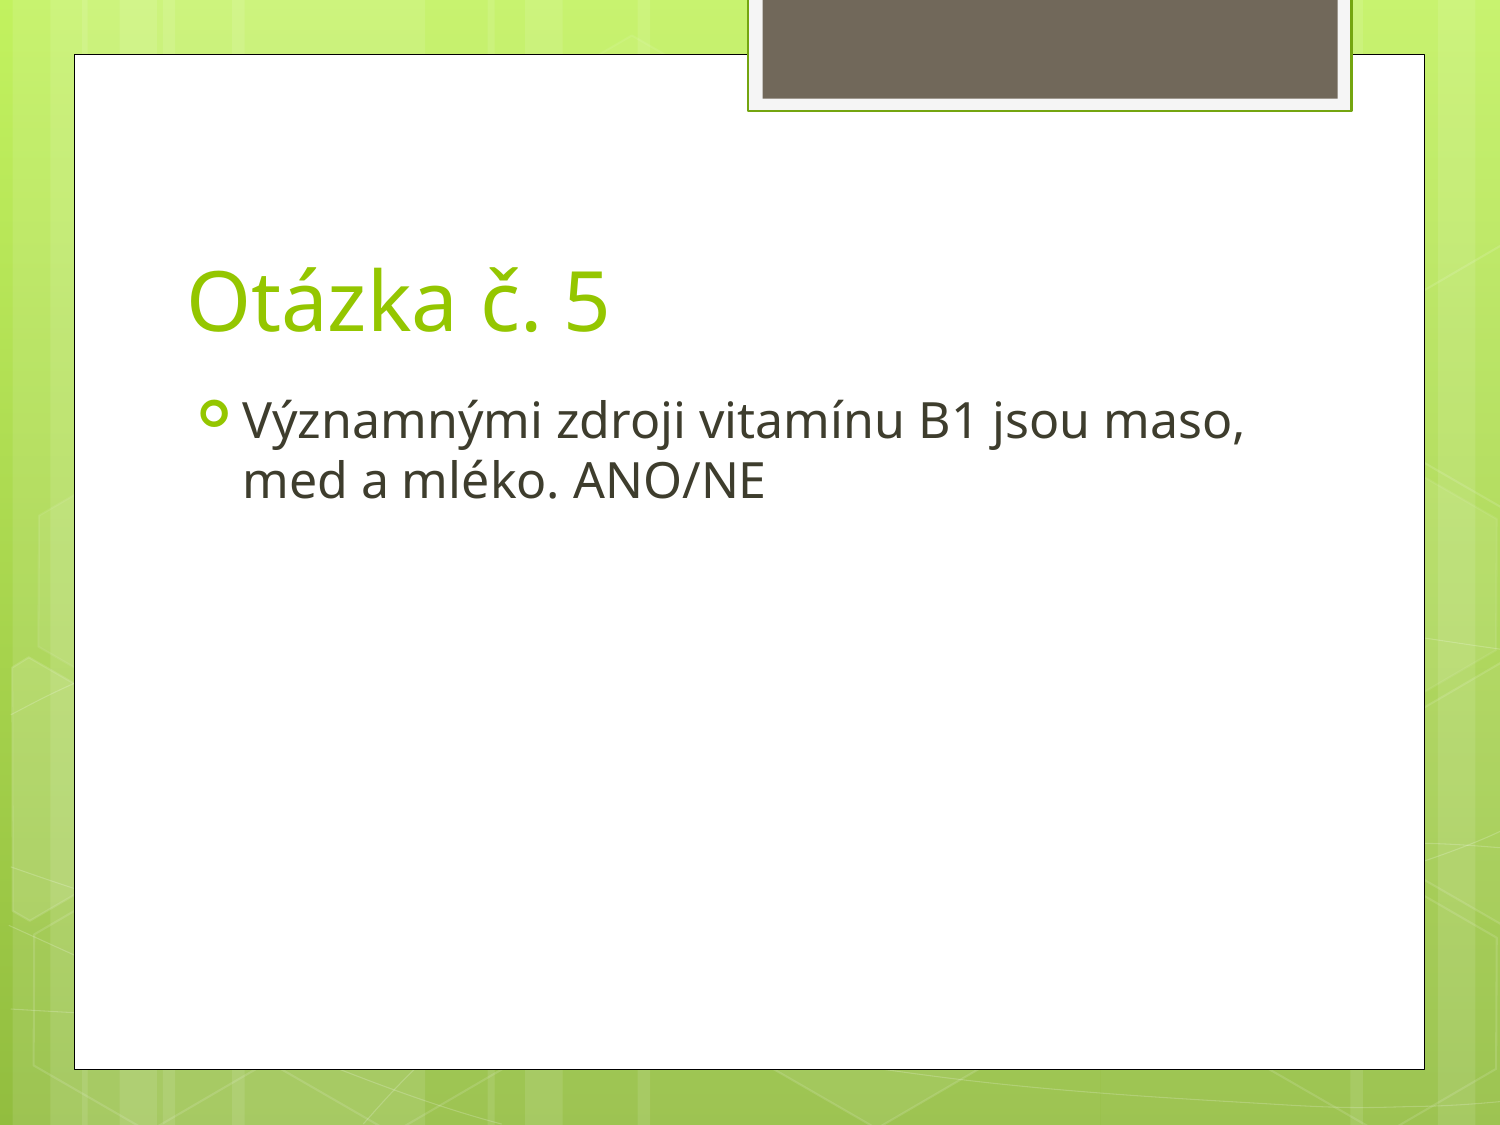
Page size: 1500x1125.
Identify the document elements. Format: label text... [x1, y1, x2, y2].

list Významnými zdroji vitamínu B1 jsou maso, med a mléko. ANO/NE [171, 381, 1283, 957]
title Otázka č. 5 [171, 168, 1324, 357]
